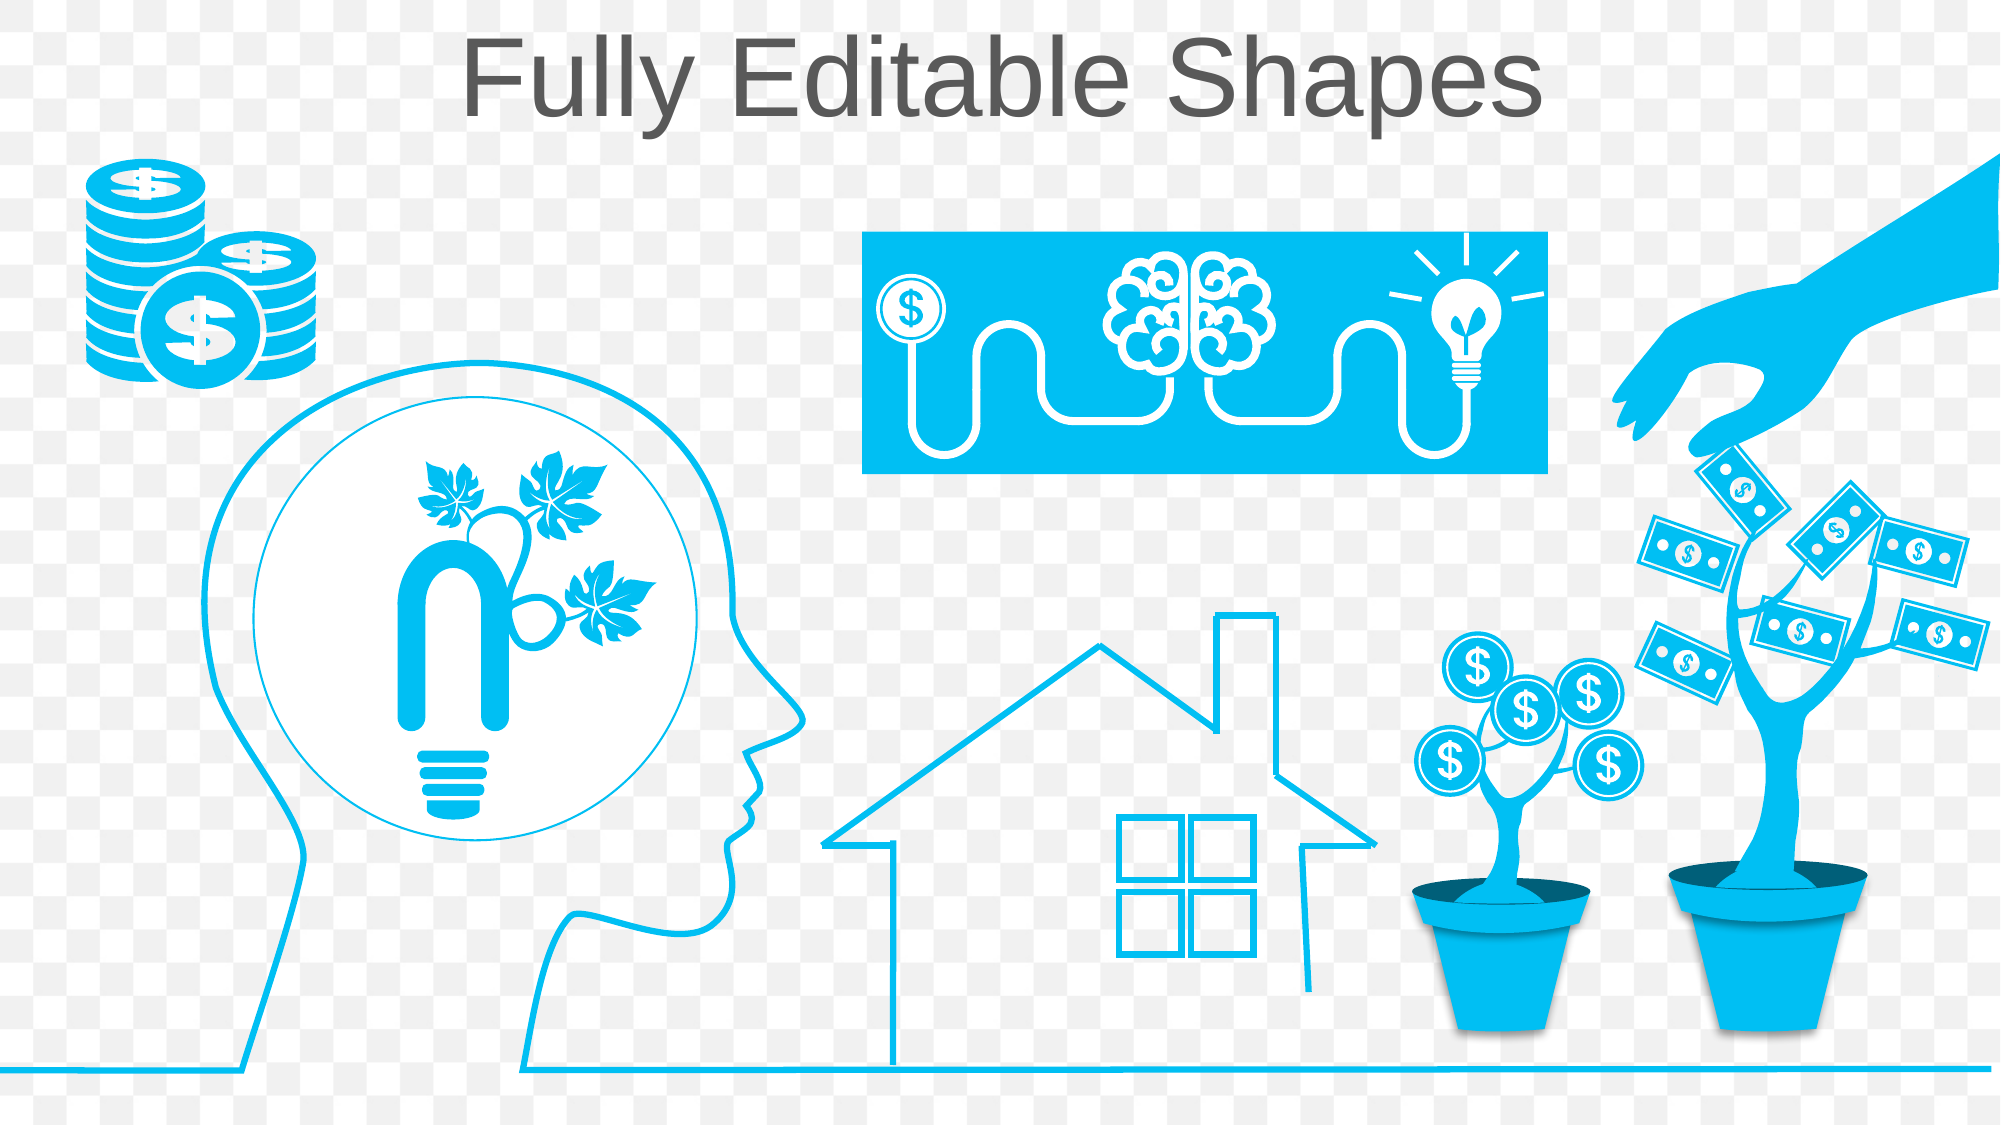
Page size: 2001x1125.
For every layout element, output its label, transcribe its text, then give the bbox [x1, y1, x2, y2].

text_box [1414, 631, 1645, 891]
text_box [654, 486, 698, 752]
list Fully Editable Shapes [53, 20, 1952, 140]
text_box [1640, 444, 1986, 872]
text_box [0, 362, 1992, 1072]
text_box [876, 232, 1545, 460]
text_box [84, 197, 318, 383]
text_box [84, 157, 207, 215]
text_box [1611, 152, 2000, 444]
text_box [397, 447, 654, 820]
text_box [861, 231, 1549, 475]
picture [0, 0, 2001, 1125]
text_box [1668, 872, 1868, 1032]
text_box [1412, 877, 1591, 1032]
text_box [821, 615, 1377, 1066]
text_box [252, 396, 617, 842]
text_box [139, 270, 262, 390]
